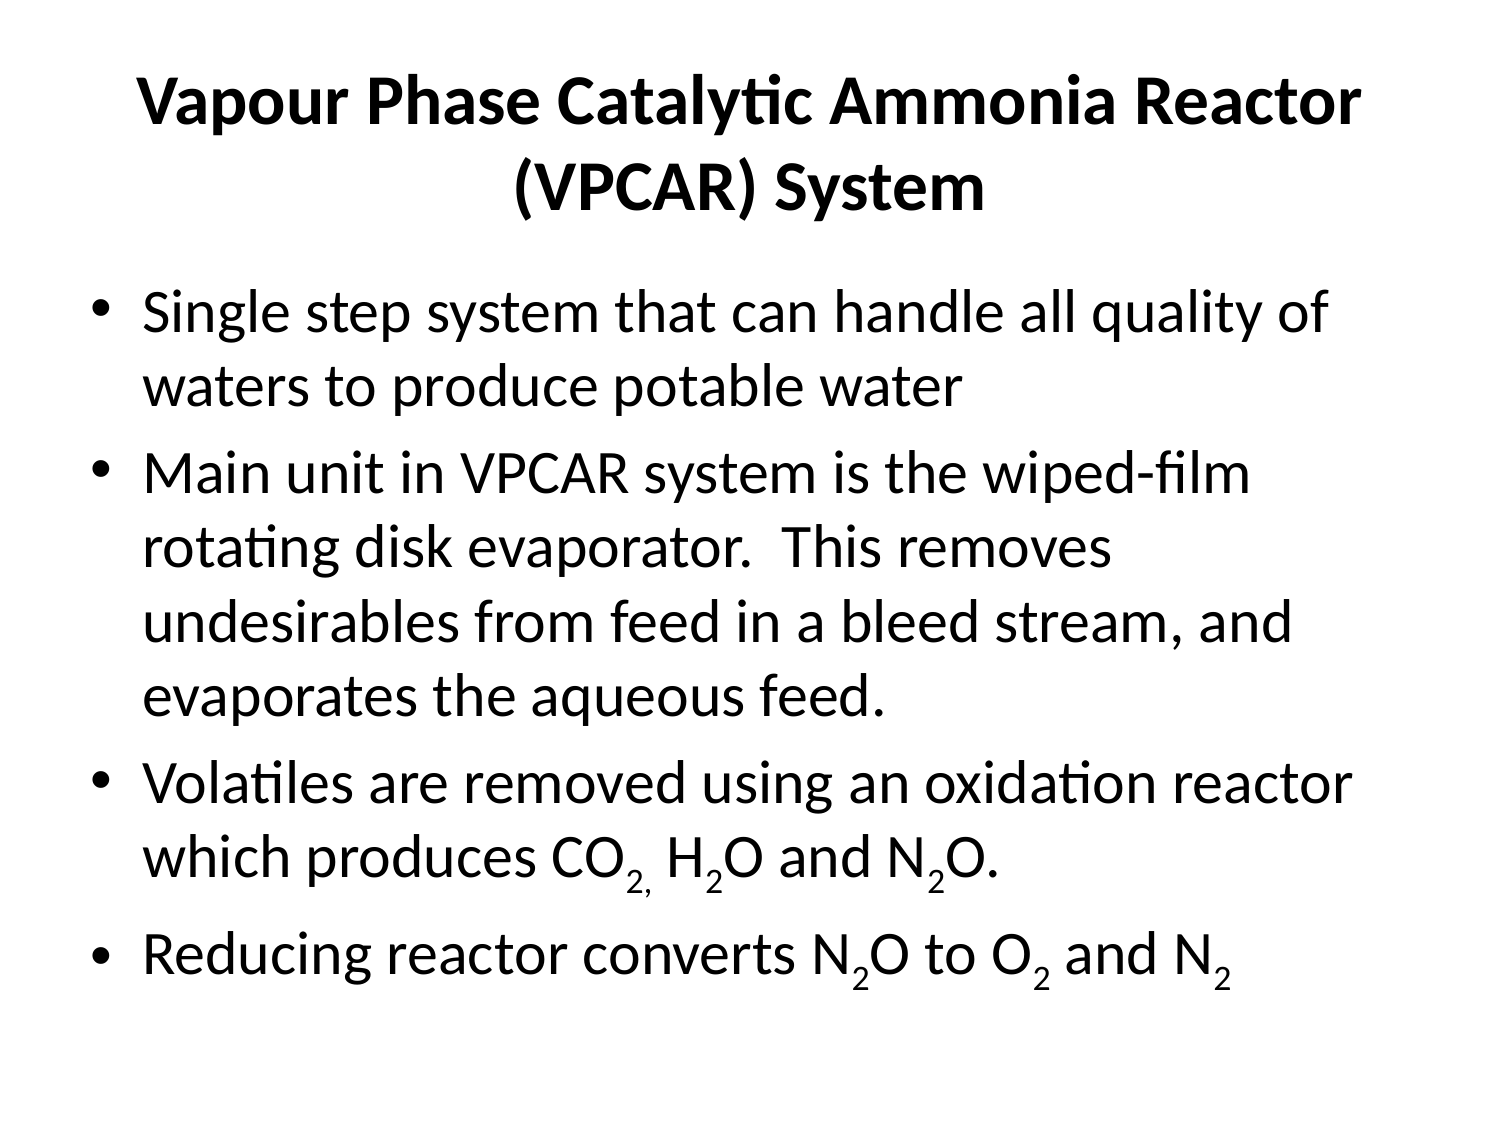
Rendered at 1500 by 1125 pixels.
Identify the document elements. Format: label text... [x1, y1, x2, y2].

title Vapour Phase Catalytic Ammonia Reactor (VPCAR) System [75, 45, 1425, 233]
list Single step system that can handle all quality of waters to produce potable water Main unit in VPCAR system is the wiped-film rotating disk evaporator. This removes undesirables from feed in a bleed stream, and evaporates the aqueous feed. Volatiles are removed using an oxidation reactor which produces CO2, H2O and N2O. Reducing reactor converts N2O to O2 and N2 [75, 262, 1425, 1005]
